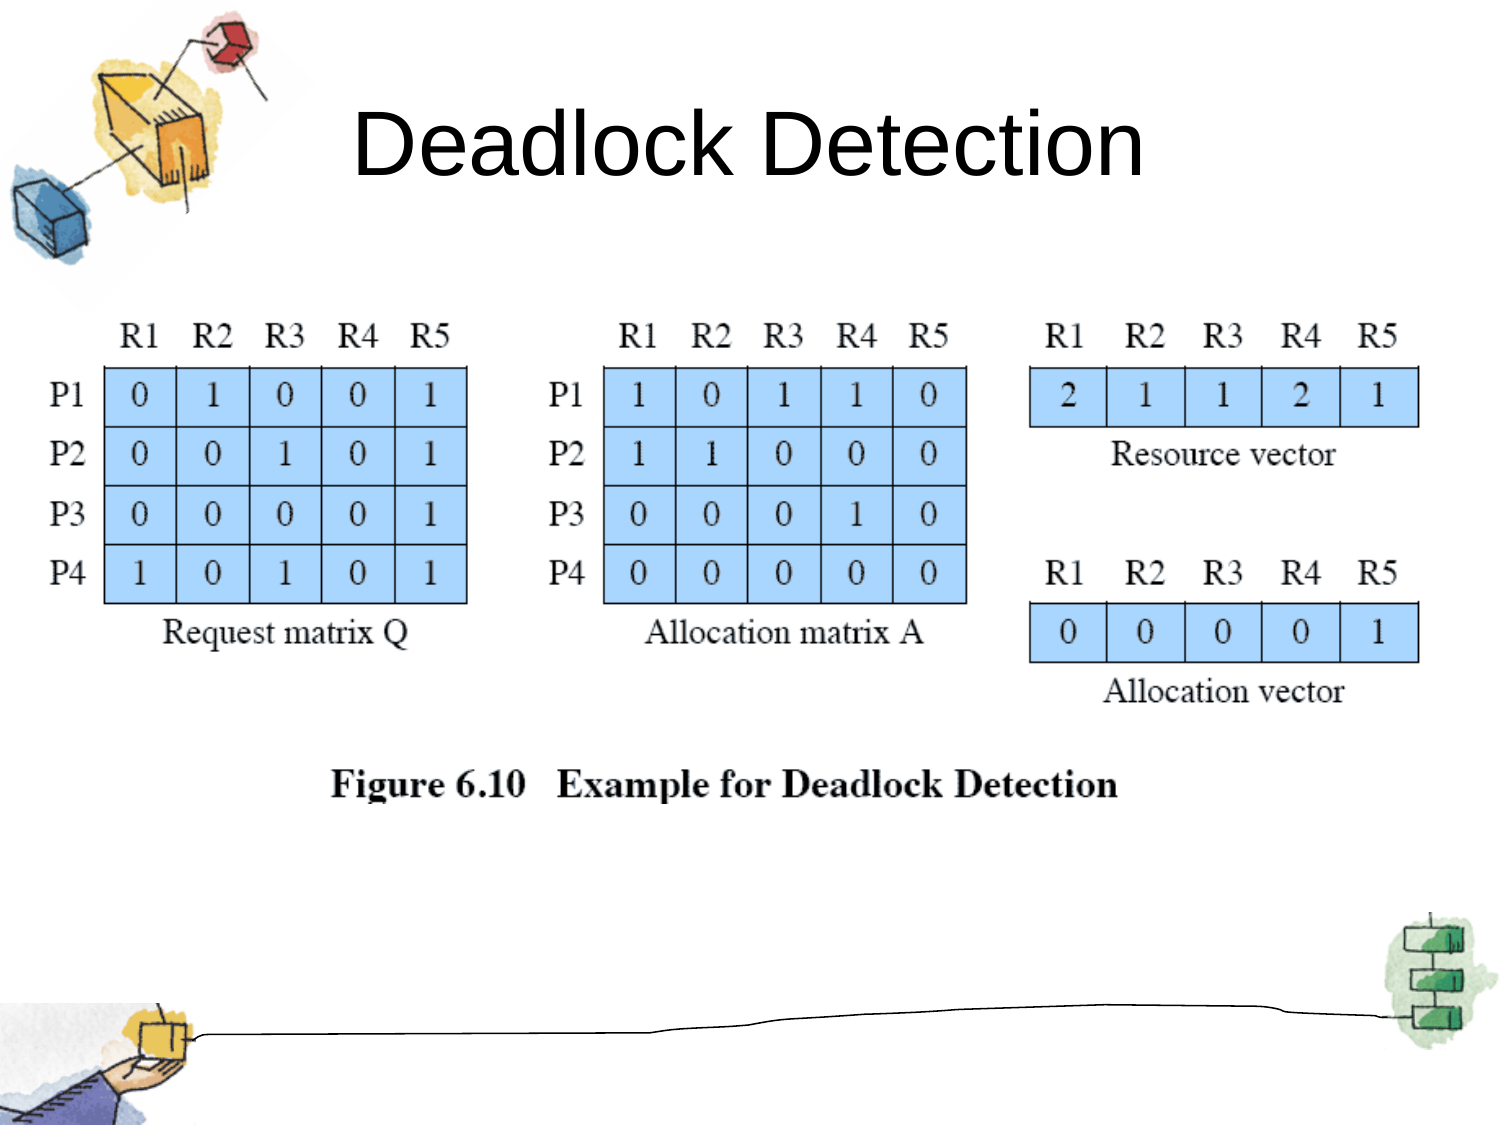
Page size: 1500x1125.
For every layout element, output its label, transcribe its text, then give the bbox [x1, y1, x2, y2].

picture [0, 85, 167, 312]
picture [1382, 912, 1500, 1050]
picture [0, 1003, 196, 1125]
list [37, 312, 1450, 804]
picture [114, 0, 274, 44]
title Deadlock Detection [74, 44, 1426, 233]
